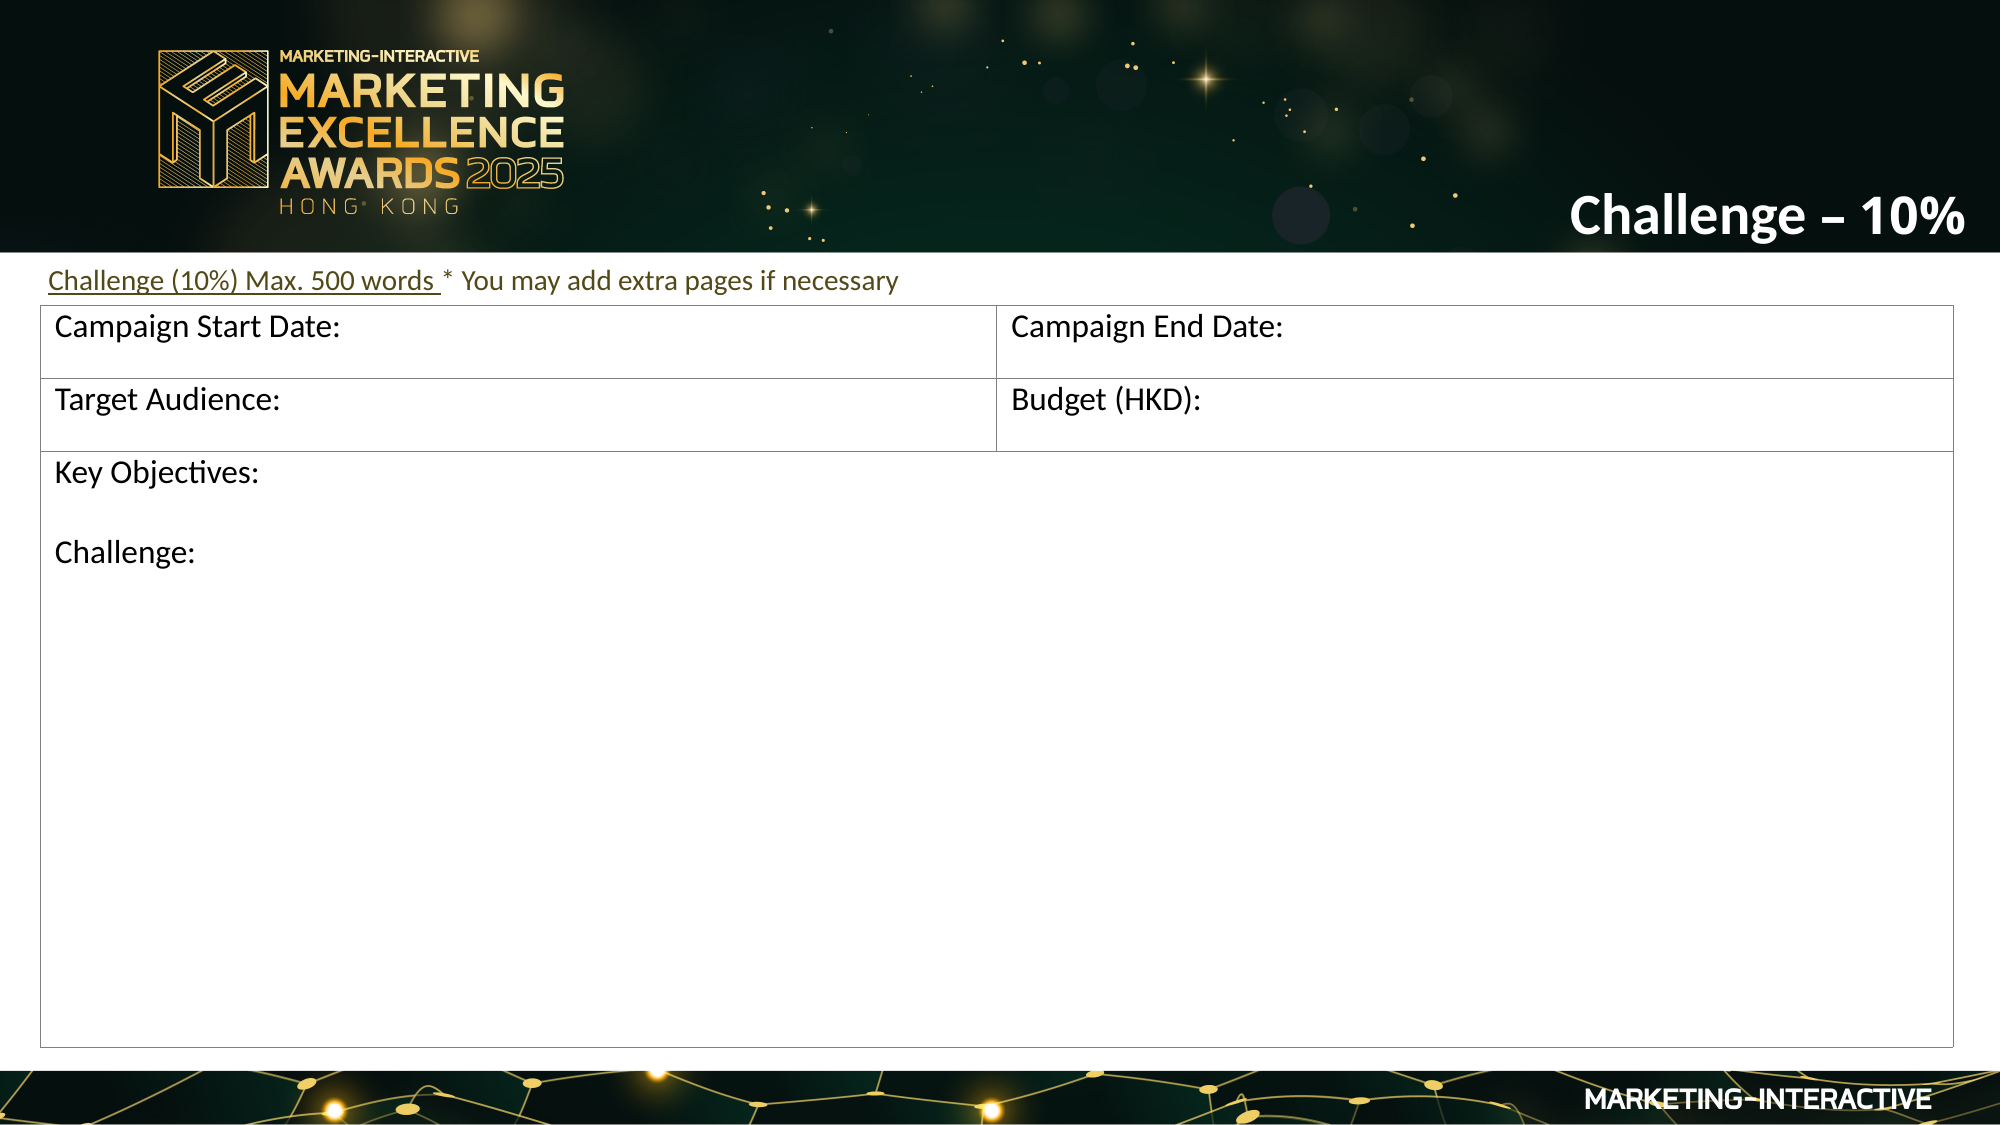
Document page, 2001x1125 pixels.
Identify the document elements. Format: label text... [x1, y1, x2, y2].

table_cell Target Audience: [41, 379, 996, 451]
picture [0, 0, 2000, 1125]
table_header Campaign Start Date: [41, 306, 996, 378]
text_box Challenge (10%) Max. 500 words * You may add extra pages if necessary [33, 254, 944, 305]
table_header Campaign End Date: [997, 306, 1953, 378]
table_cell Key Objectives: Challenge: [41, 452, 1953, 1047]
table_cell Budget (HKD): [997, 379, 1953, 451]
text_box Challenge – 10% [1555, 167, 2000, 255]
